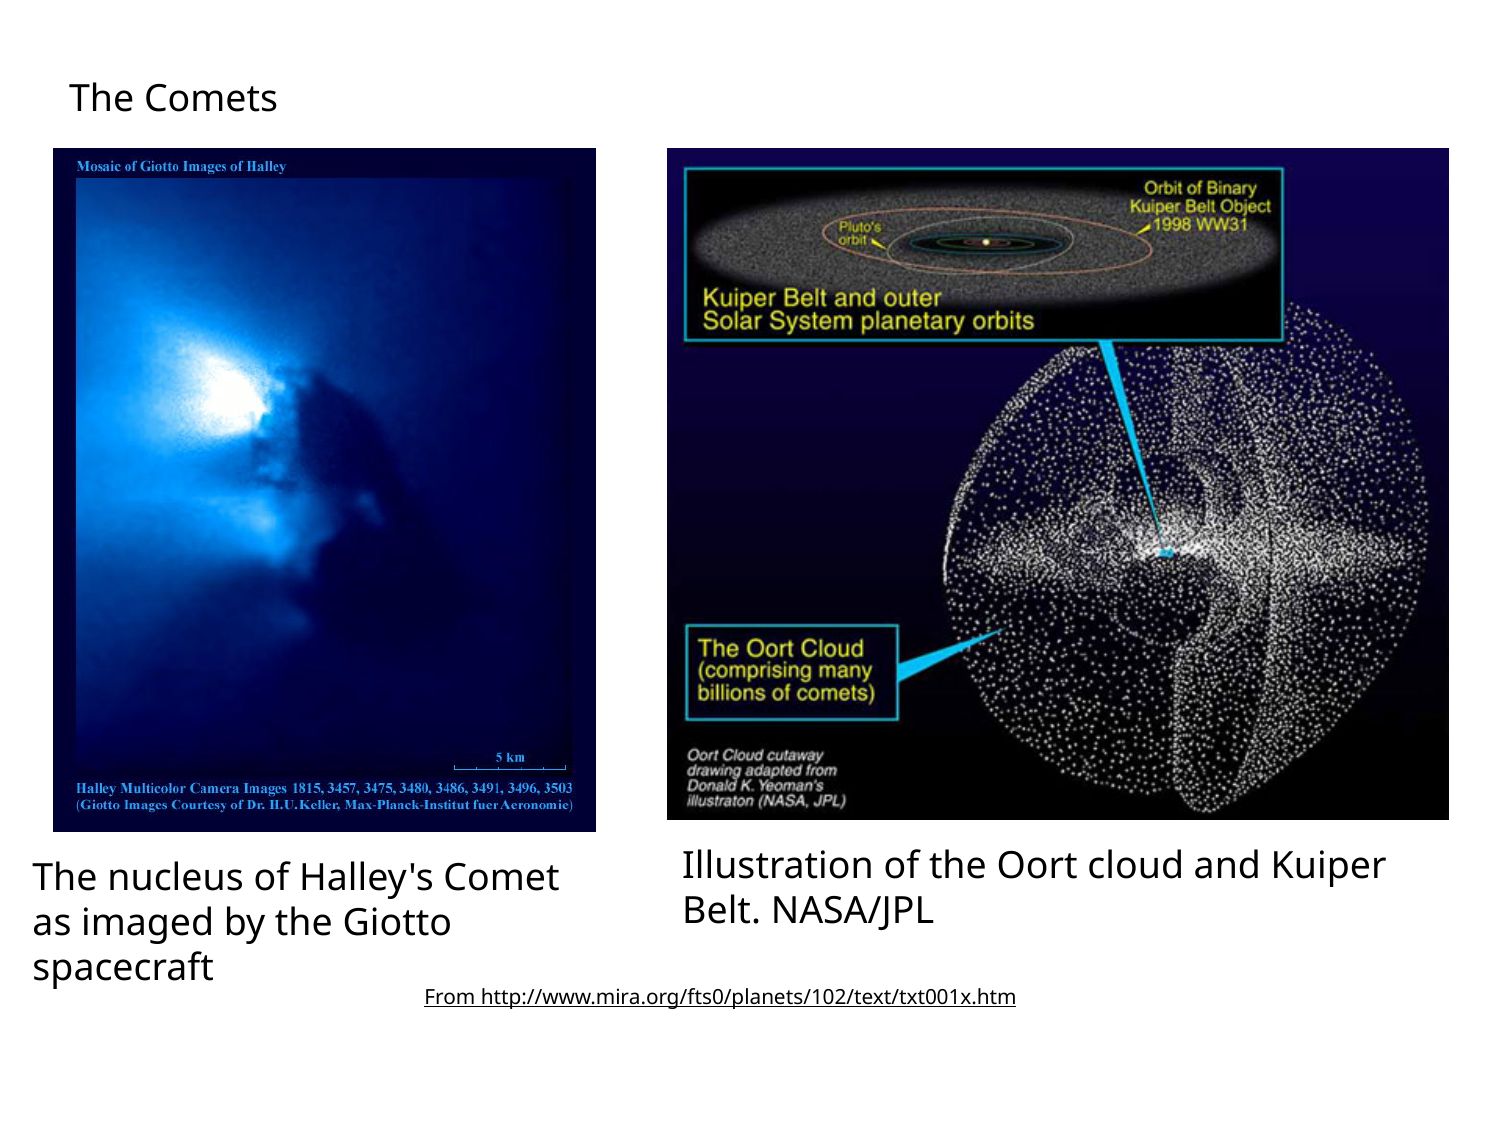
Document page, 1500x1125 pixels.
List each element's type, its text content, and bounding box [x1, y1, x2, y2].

text_box The Comets [54, 66, 294, 127]
text_box Illustration of the Oort cloud and Kuiper Belt. NASA/JPL [667, 834, 1418, 939]
picture [667, 148, 1449, 820]
text_box The nucleus of Halley's Comet as imaged by the Giotto spacecraft [17, 845, 609, 996]
text_box From http://www.mira.org/fts0/planets/102/text/txt001x.htm [348, 975, 1099, 1019]
picture [53, 148, 596, 832]
